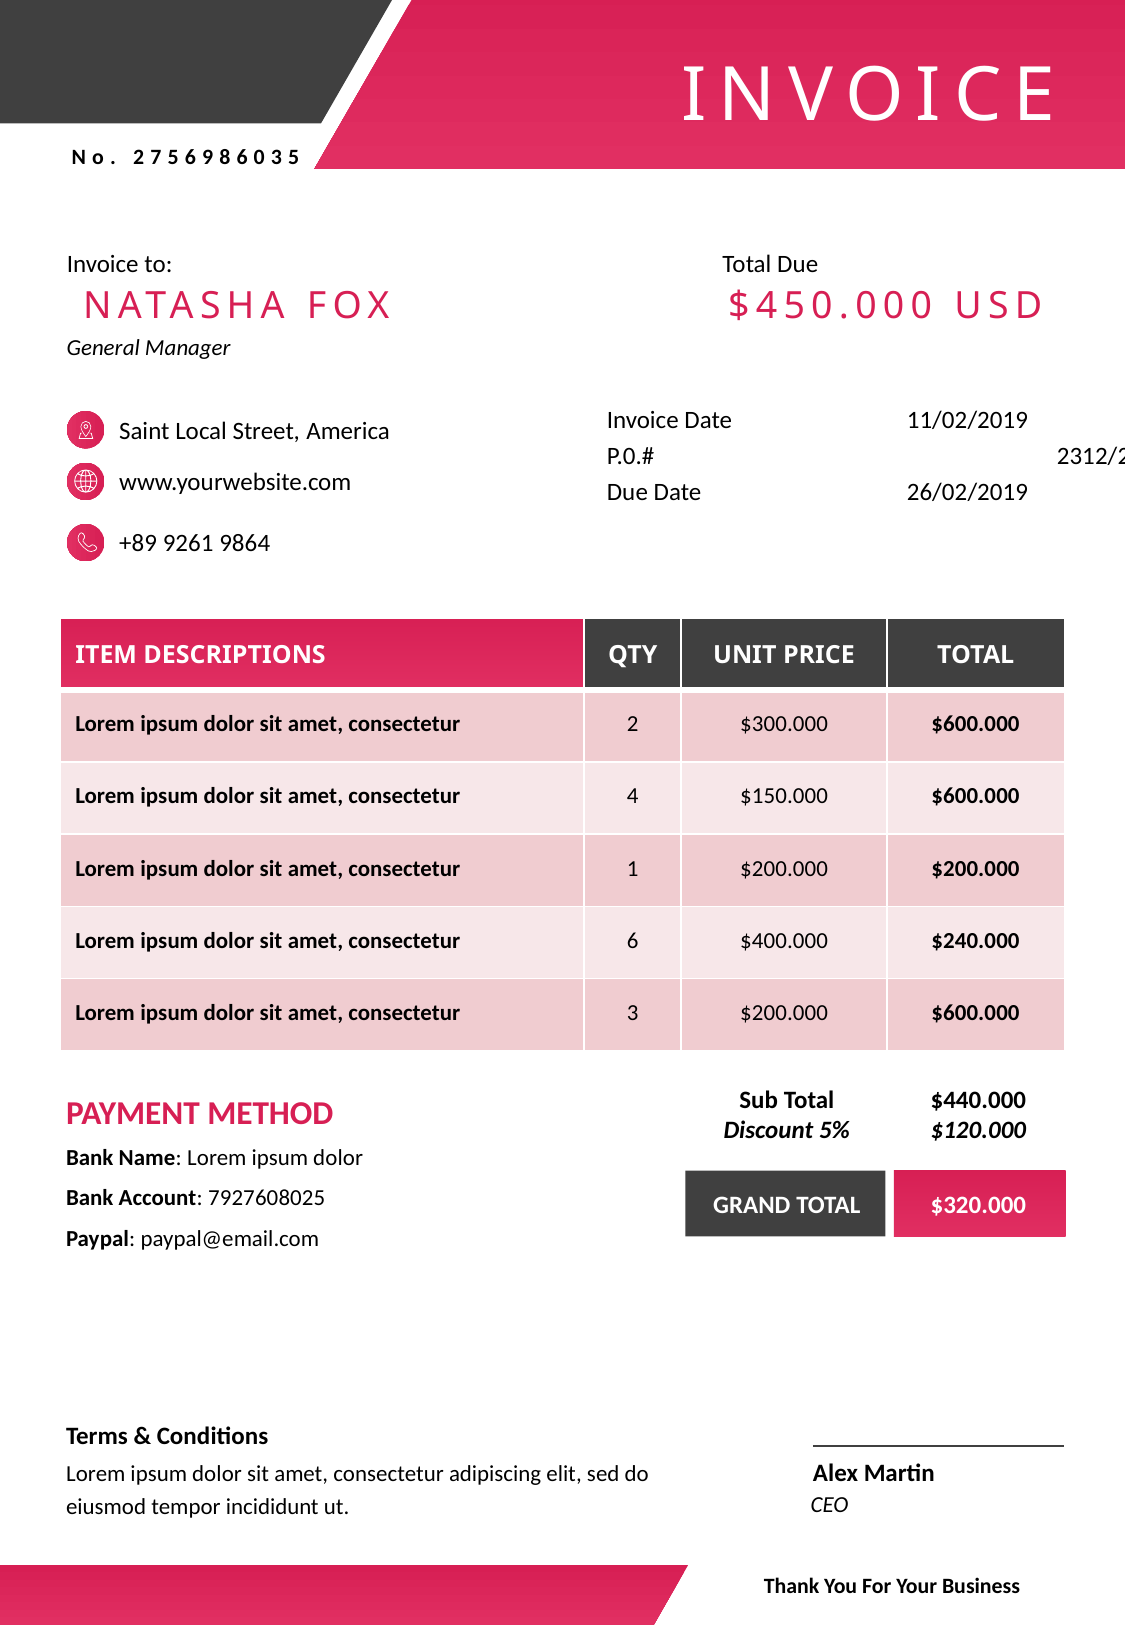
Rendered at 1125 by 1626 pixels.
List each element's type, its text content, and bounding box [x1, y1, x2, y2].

table_cell $300.000 [682, 693, 886, 761]
text_box Sub Total Discount 5% [700, 1076, 873, 1152]
table_cell Lorem ipsum dolor sit amet, consectetur [61, 693, 583, 761]
table_header QTY [585, 619, 680, 687]
table_cell Lorem ipsum dolor sit amet, consectetur [61, 835, 583, 906]
text_box [684, 1170, 886, 1180]
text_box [66, 406, 468, 565]
text_box Invoice Date 11/02/2019 P.0.# 2312/2019 Due Date 26/02/2019 [592, 390, 1125, 513]
text_box PAYMENT METHOD [51, 1084, 393, 1134]
table_header TOTAL [888, 619, 1064, 687]
text_box $440.000 $120.000 [892, 1076, 1065, 1152]
text_box Total Due [707, 240, 834, 286]
text_box Terms & Conditions [51, 1412, 393, 1457]
table_cell Lorem ipsum dolor sit amet, consectetur [61, 979, 583, 1050]
text_box $320.000 [892, 1180, 1065, 1226]
text_box [0, 0, 394, 125]
table_header UNIT PRICE [682, 619, 886, 687]
text_box INVOICE [666, 37, 1071, 143]
table_cell 6 [585, 907, 680, 978]
text_box Invoice to: [52, 240, 188, 286]
table_cell $600.000 [888, 763, 1064, 833]
table_cell $200.000 [682, 835, 886, 906]
table_cell $600.000 [888, 693, 1064, 761]
table_header ITEM DESCRIPTIONS [61, 619, 583, 687]
table_cell $600.000 [888, 979, 1064, 1050]
text_box $450.000 USD [713, 274, 1058, 334]
table_cell 2 [585, 693, 680, 761]
text_box Thank You For Your Business [749, 1564, 1036, 1606]
table_cell 4 [585, 763, 680, 833]
table_cell 3 [585, 979, 680, 1050]
text_box CEO [795, 1482, 864, 1525]
table_cell $240.000 [888, 907, 1064, 978]
text_box General Manager [51, 325, 246, 368]
text_box NATASHA FOX [68, 274, 405, 334]
table_cell Lorem ipsum dolor sit amet, consectetur [61, 763, 583, 833]
text_box Lorem ipsum dolor sit amet, consectetur adipiscing elit, sed do eiusmod tempor incididunt ut. [51, 1445, 713, 1527]
text_box Alex Martin [798, 1448, 956, 1494]
table_cell $150.000 [682, 763, 886, 833]
text_box [893, 1170, 1067, 1237]
table_cell $400.000 [682, 907, 886, 978]
table_cell 1 [585, 835, 680, 906]
text_box Bank Account: 7927608025 [51, 1175, 426, 1216]
text_box [684, 1226, 886, 1237]
table_cell Lorem ipsum dolor sit amet, consectetur [61, 907, 583, 978]
table_cell $200.000 [888, 835, 1064, 906]
text_box GRAND TOTAL [681, 1180, 892, 1226]
text_box No. 2756986035 [56, 135, 315, 177]
text_box Paypal: paypal@email.com [51, 1216, 426, 1259]
text_box [0, 1563, 691, 1625]
text_box Bank Name: Lorem ipsum dolor [51, 1134, 426, 1175]
text_box [315, 0, 1125, 171]
table_cell $200.000 [682, 979, 886, 1050]
